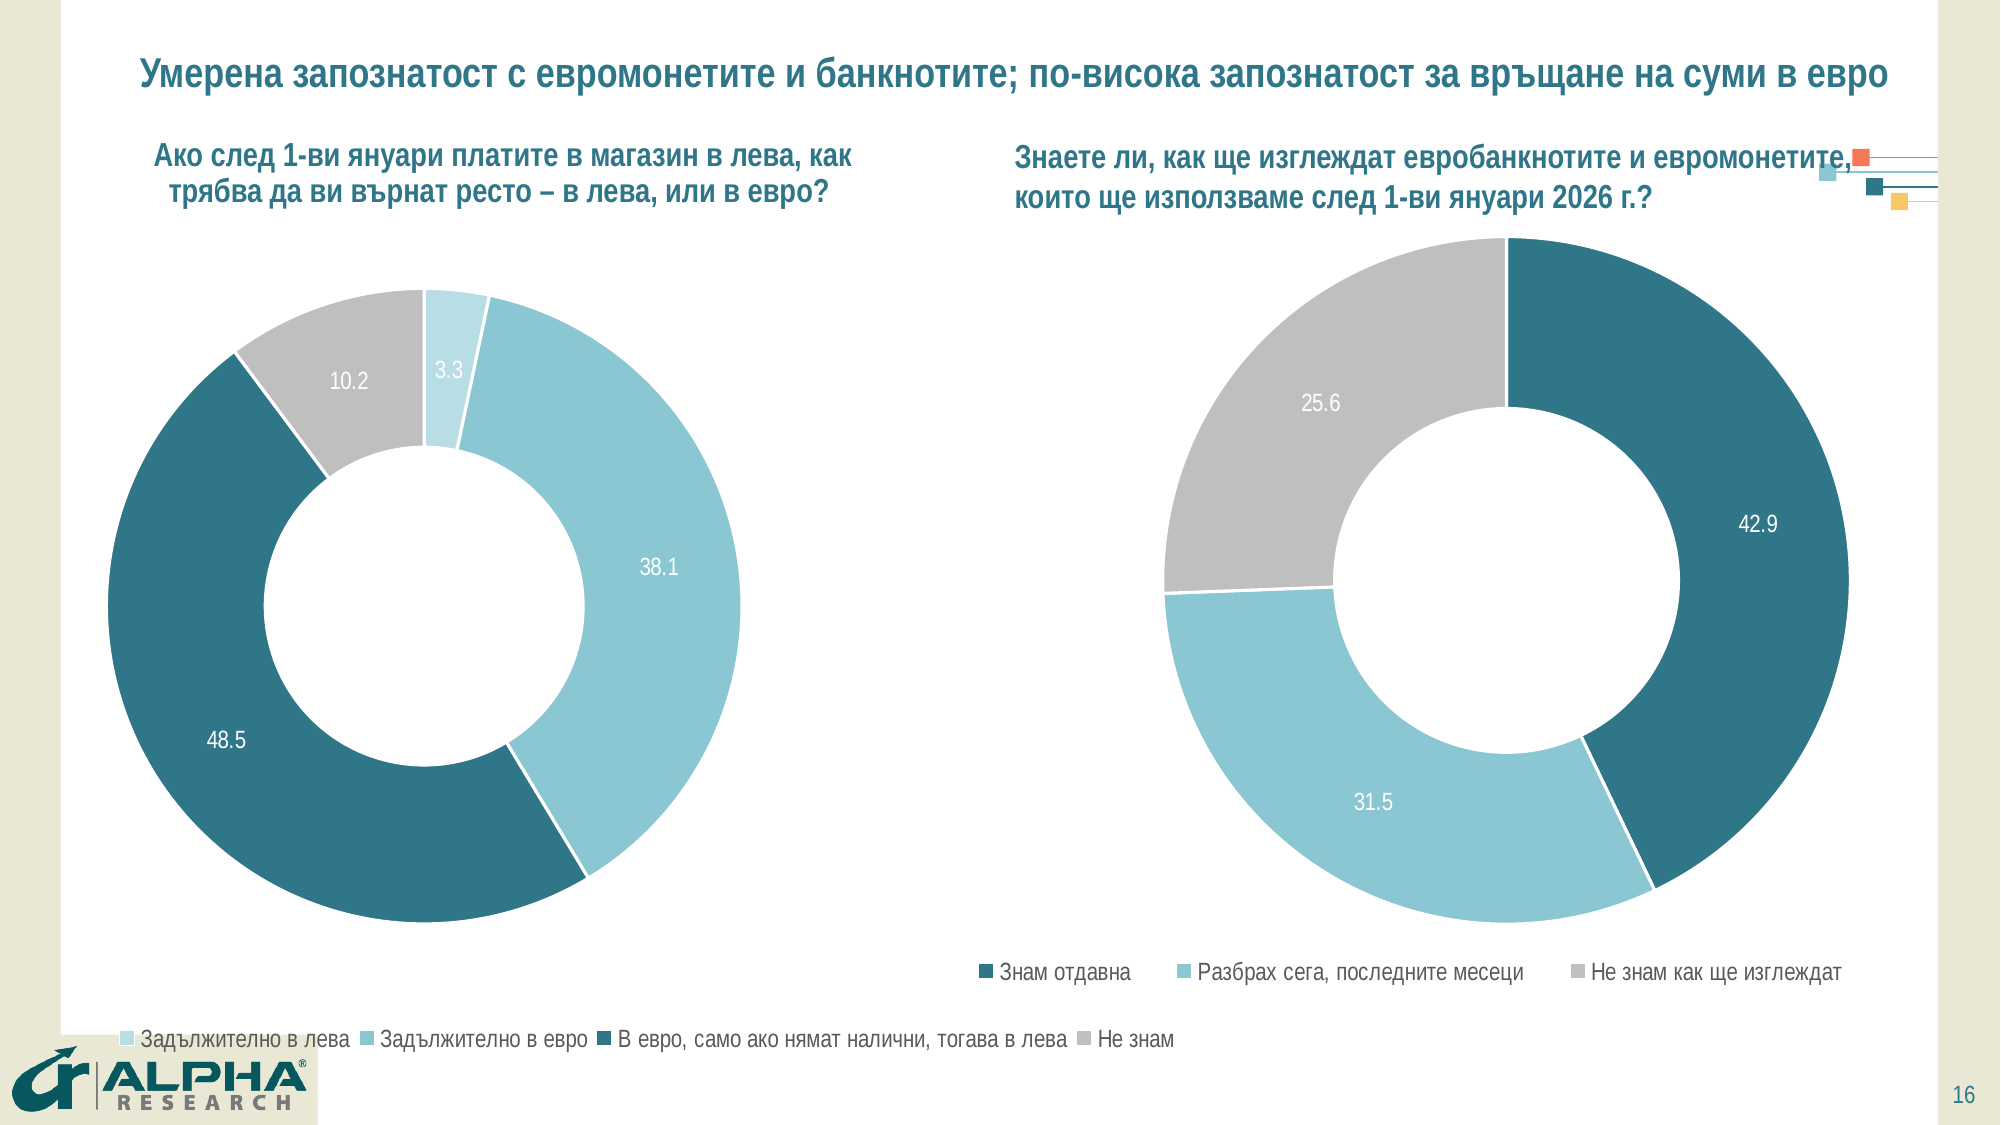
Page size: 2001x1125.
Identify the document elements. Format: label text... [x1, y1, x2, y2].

chart [76, 205, 1887, 1107]
text_box Умерена запознатост с евромонетите и банкнотите; по-висока запознатост за връщане на суми в евро [124, 38, 1905, 104]
text_box Знаете ли, как ще изглеждат евробанкнотите и евромонетите, които ще използваме след 1-ви януари 2026 г.? [999, 127, 1931, 223]
picture [12, 1046, 307, 1112]
title Ако след 1-ви януари платите в магазин в лева, как трябва да ви върнат ресто – в лева, или в евро? [113, 127, 893, 205]
slide_number 16 [1923, 1063, 1991, 1124]
